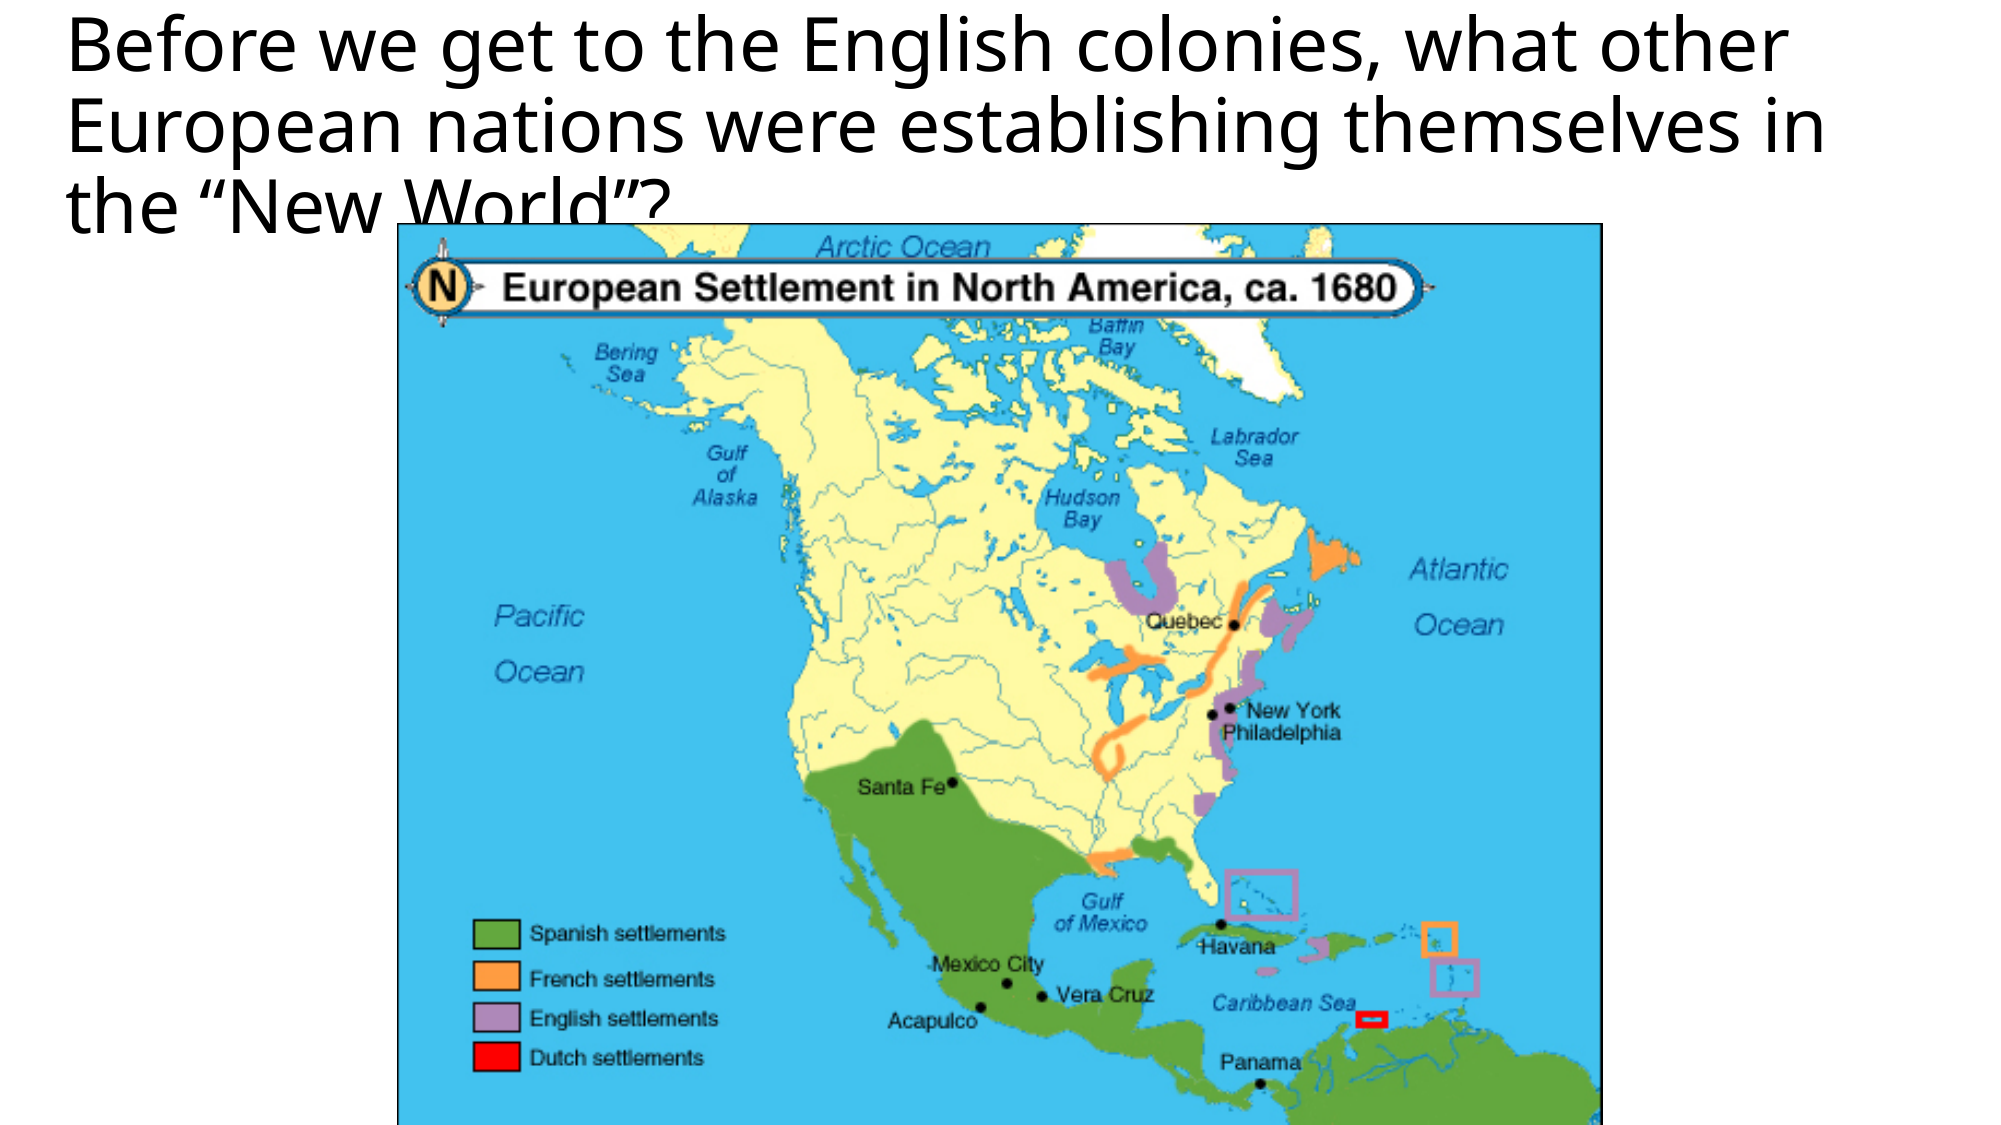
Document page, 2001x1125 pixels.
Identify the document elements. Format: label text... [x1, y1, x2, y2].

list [397, 223, 1603, 1125]
title Before we get to the English colonies, what other European nations were establishing themselves in the “New World”? [50, 19, 1913, 238]
